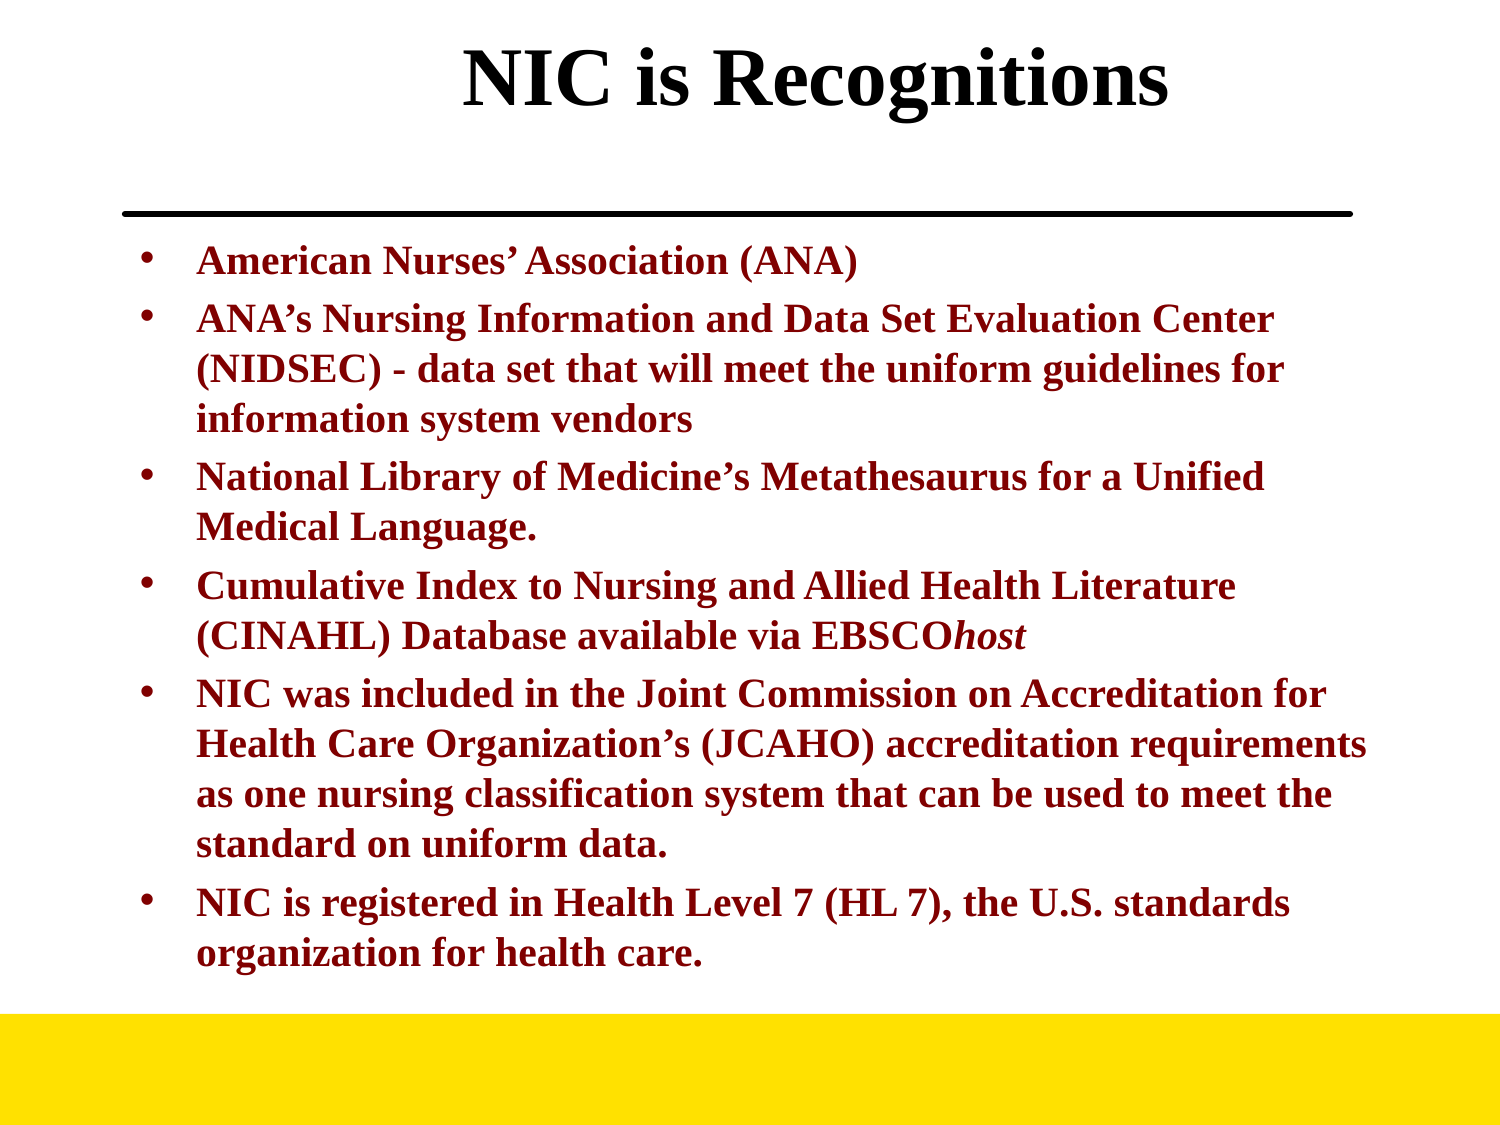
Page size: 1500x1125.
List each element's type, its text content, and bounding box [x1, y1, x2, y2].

list American Nurses’ Association (ANA) ANA’s Nursing Information and Data Set Evaluation Center (NIDSEC) - data set that will meet the uniform guidelines for information system vendors National Library of Medicine’s Metathesaurus for a Unified Medical Language. Cumulative Index to Nursing and Allied Health Literature (CINAHL) Database available via EBSCOhost NIC was included in the Joint Commission on Accreditation for Health Care Organization’s (JCAHO) accreditation requirements as one nursing classification system that can be used to meet the standard on uniform data. NIC is registered in Health Level 7 (HL 7), the U.S. standards organization for health care. [125, 224, 1390, 768]
title NIC is Recognitions [204, 0, 1430, 166]
